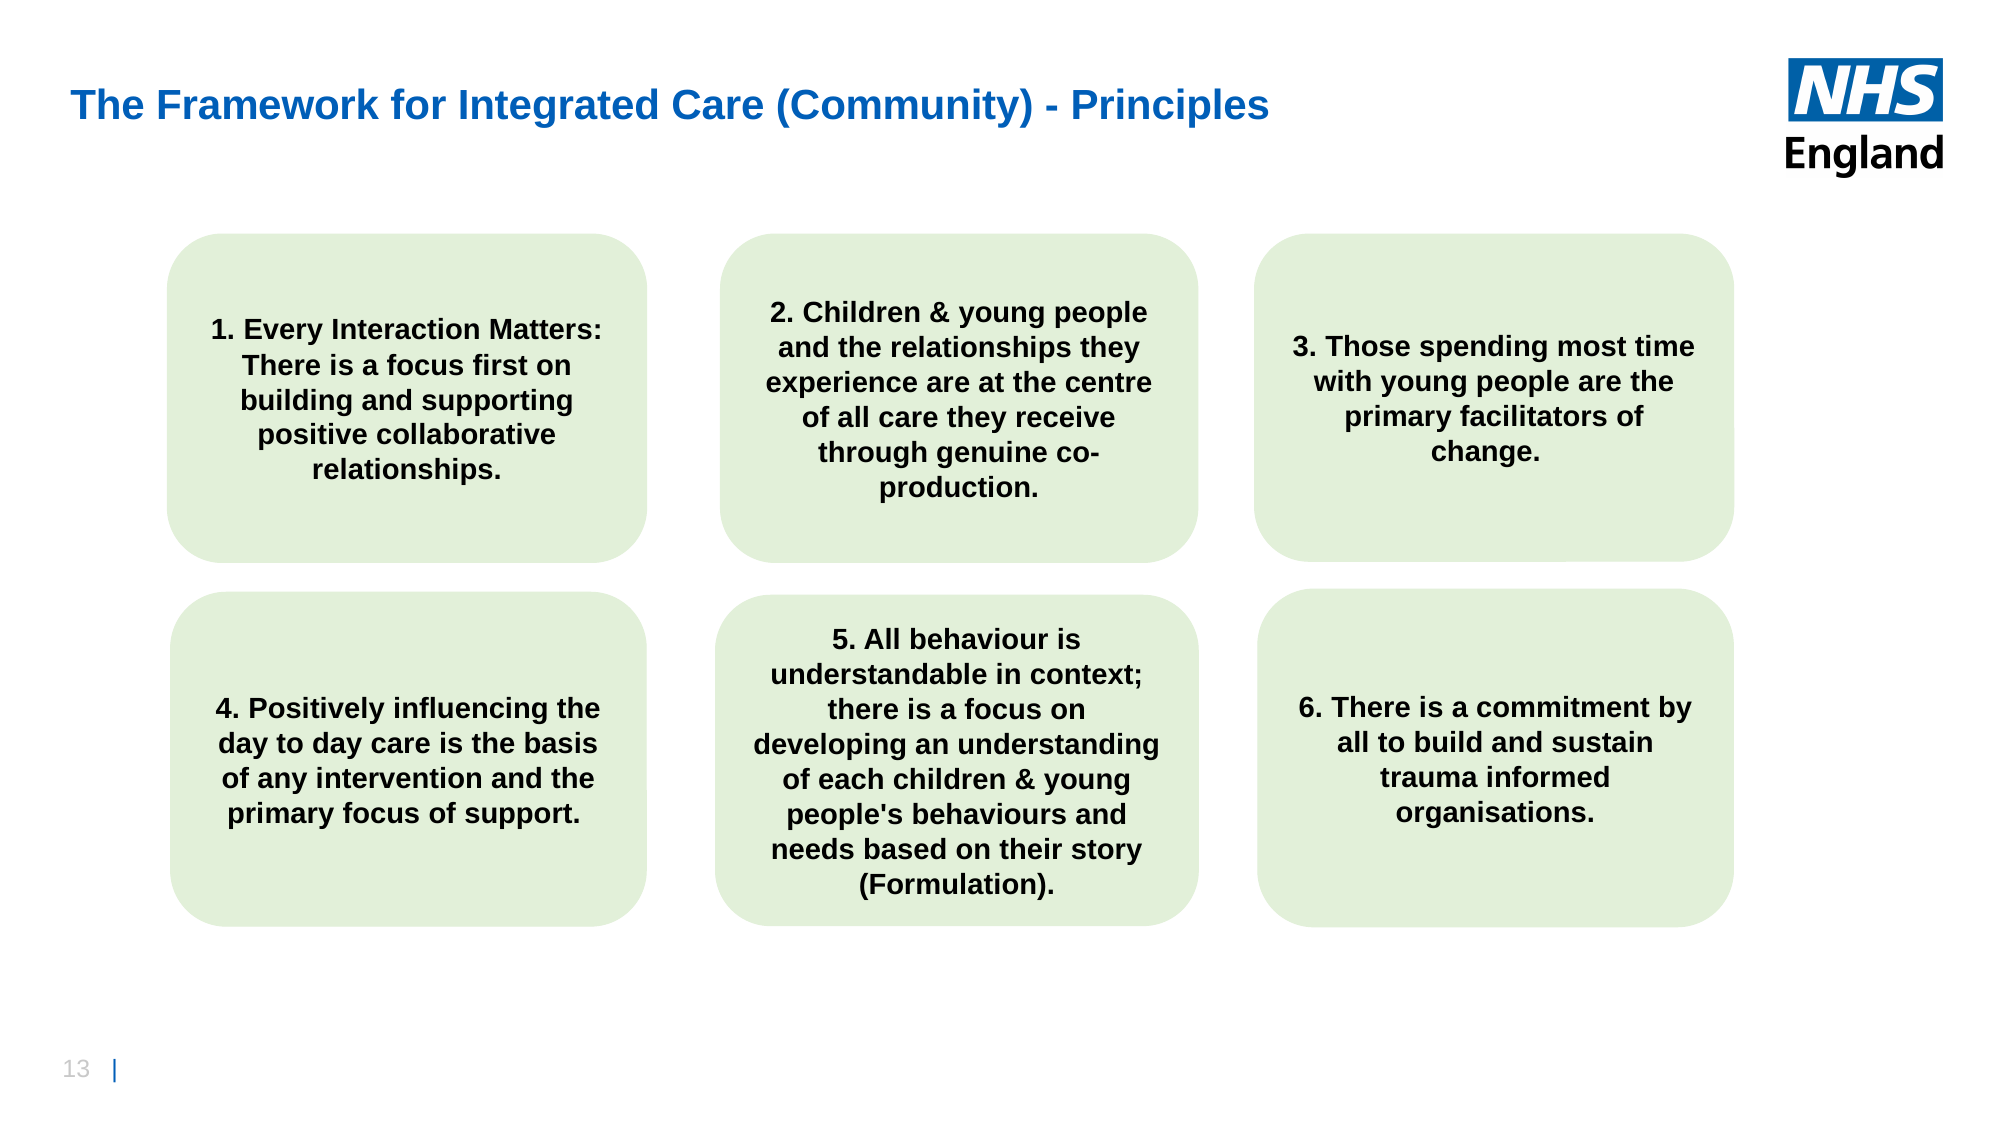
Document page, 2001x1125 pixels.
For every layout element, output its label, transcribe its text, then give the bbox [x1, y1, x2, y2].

text_box 6. There is a commitment by all to build and sustain trauma informed organisations. [1257, 588, 1734, 928]
text_box 3. Those spending most time with young people are the primary facilitators of change. [1254, 233, 1735, 562]
title The Framework for Integrated Care (Community) - Principles [55, 74, 1659, 176]
text_box 1. Every Interaction Matters: There is a focus first on building and supporting positive collaborative relationships. [166, 233, 648, 563]
text_box 2. Children & young people and the relationships they experience are at the centre of all care they receive through genuine co-production. [719, 233, 1199, 563]
text_box 5. All behaviour is understandable in context; there is a focus on developing an understanding of each children & young people's behaviours and needs based on their story (Formulation). [715, 594, 1199, 927]
text_box 4. Positively influencing the day to day care is the basis of any intervention and the primary focus of support. [170, 591, 647, 927]
picture [1786, 58, 1943, 178]
